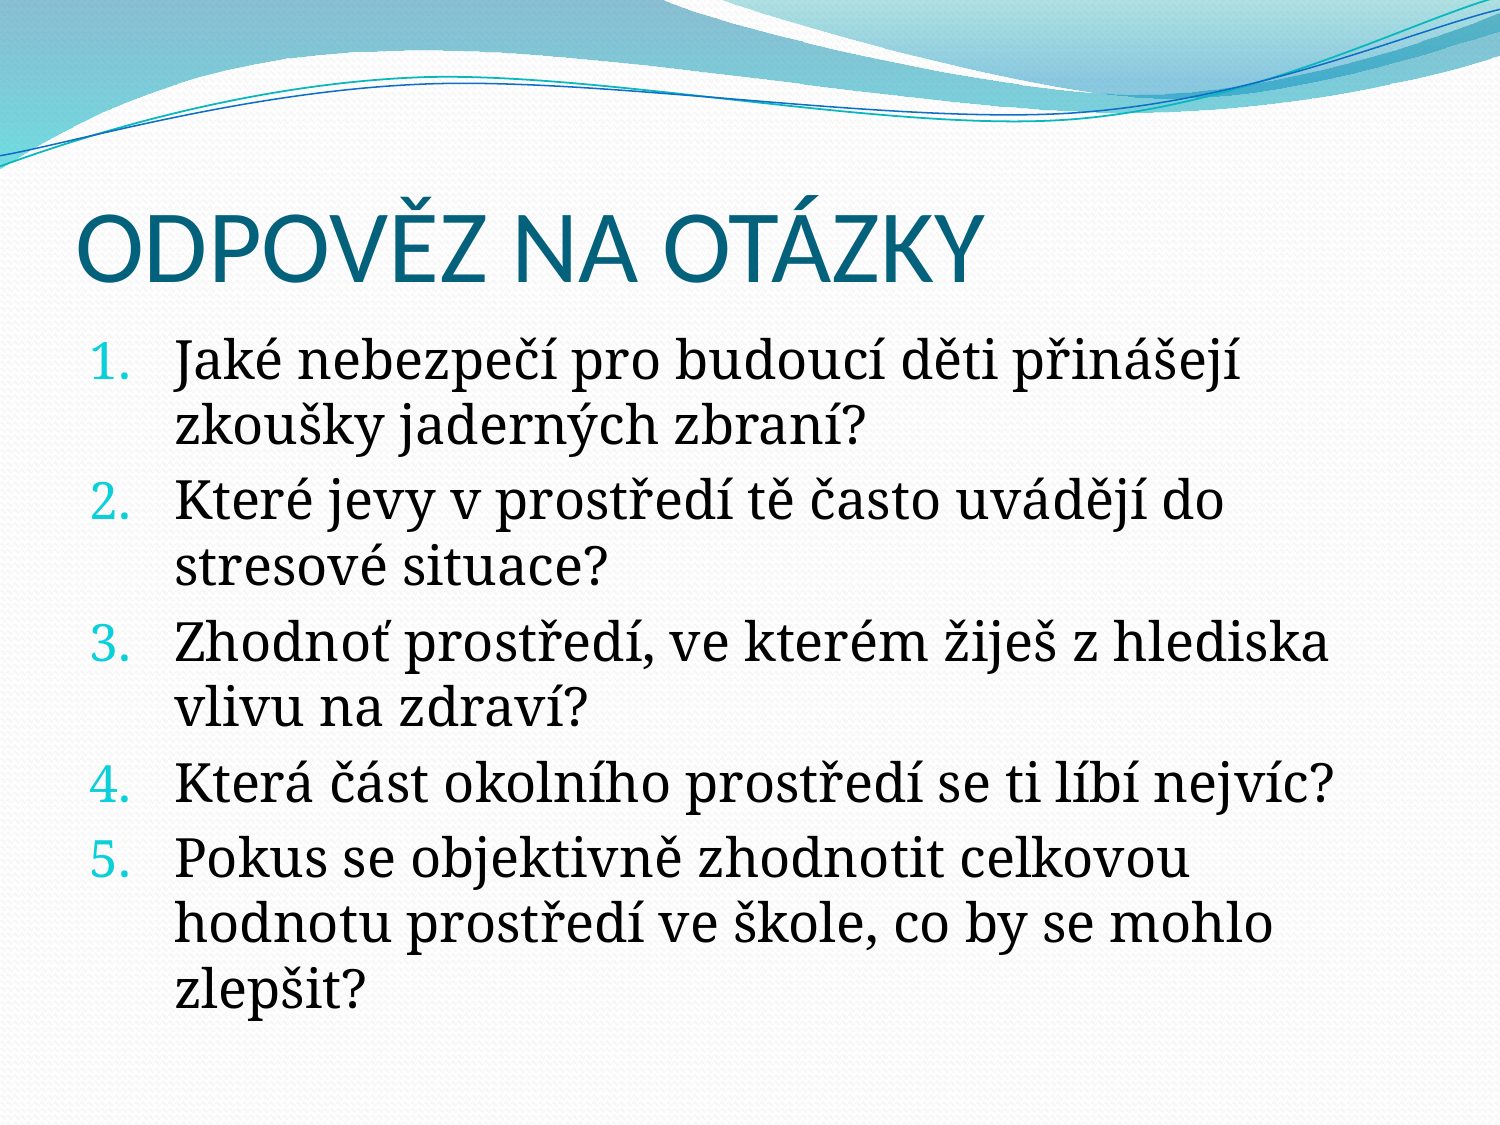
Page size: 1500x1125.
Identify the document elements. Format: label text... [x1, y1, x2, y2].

title ODPOVĚZ NA OTÁZKY [75, 115, 1425, 303]
list Jaké nebezpečí pro budoucí děti přinášejí zkoušky jaderných zbraní? Které jevy v prostředí tě často uvádějí do stresové situace? Zhodnoť prostředí, ve kterém žiješ z hlediska vlivu na zdraví? Která část okolního prostředí se ti líbí nejvíc? Pokus se objektivně zhodnotit celkovou hodnotu prostředí ve škole, co by se mohlo zlepšit? [75, 317, 1425, 1038]
